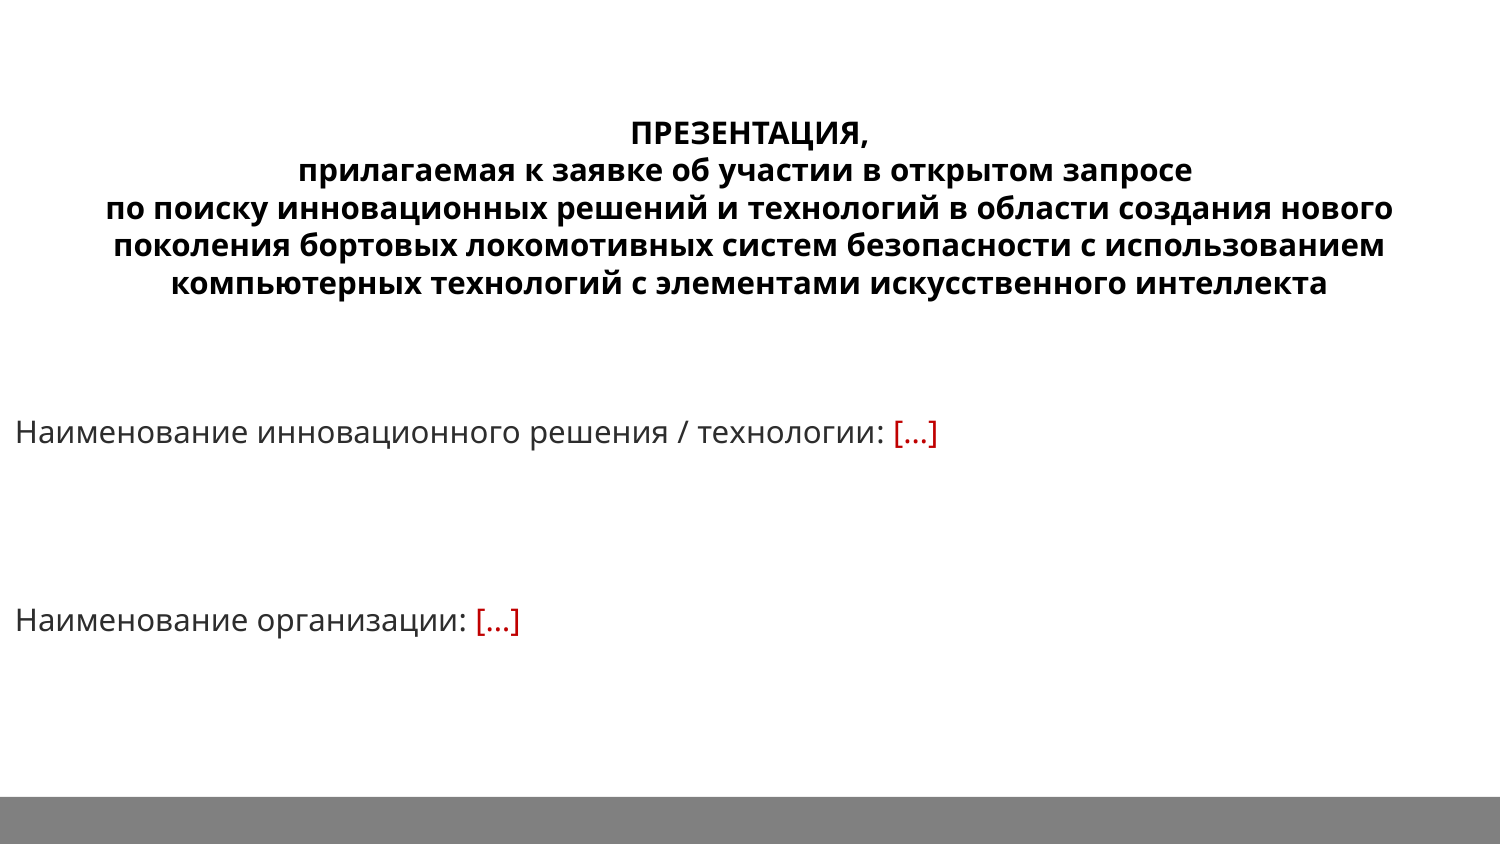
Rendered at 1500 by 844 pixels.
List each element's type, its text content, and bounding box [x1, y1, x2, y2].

text_box [0, 796, 1500, 844]
text_box ПРЕЗЕНТАЦИЯ, прилагаемая к заявке об участии в открытом запросе по поиску инновационных решений и технологий в области создания нового поколения бортовых локомотивных систем безопасности с использованием компьютерных технологий с элементами искусственного интеллекта Наименование инновационного решения / технологии: […] Наименование организации: […] [0, 68, 1500, 720]
